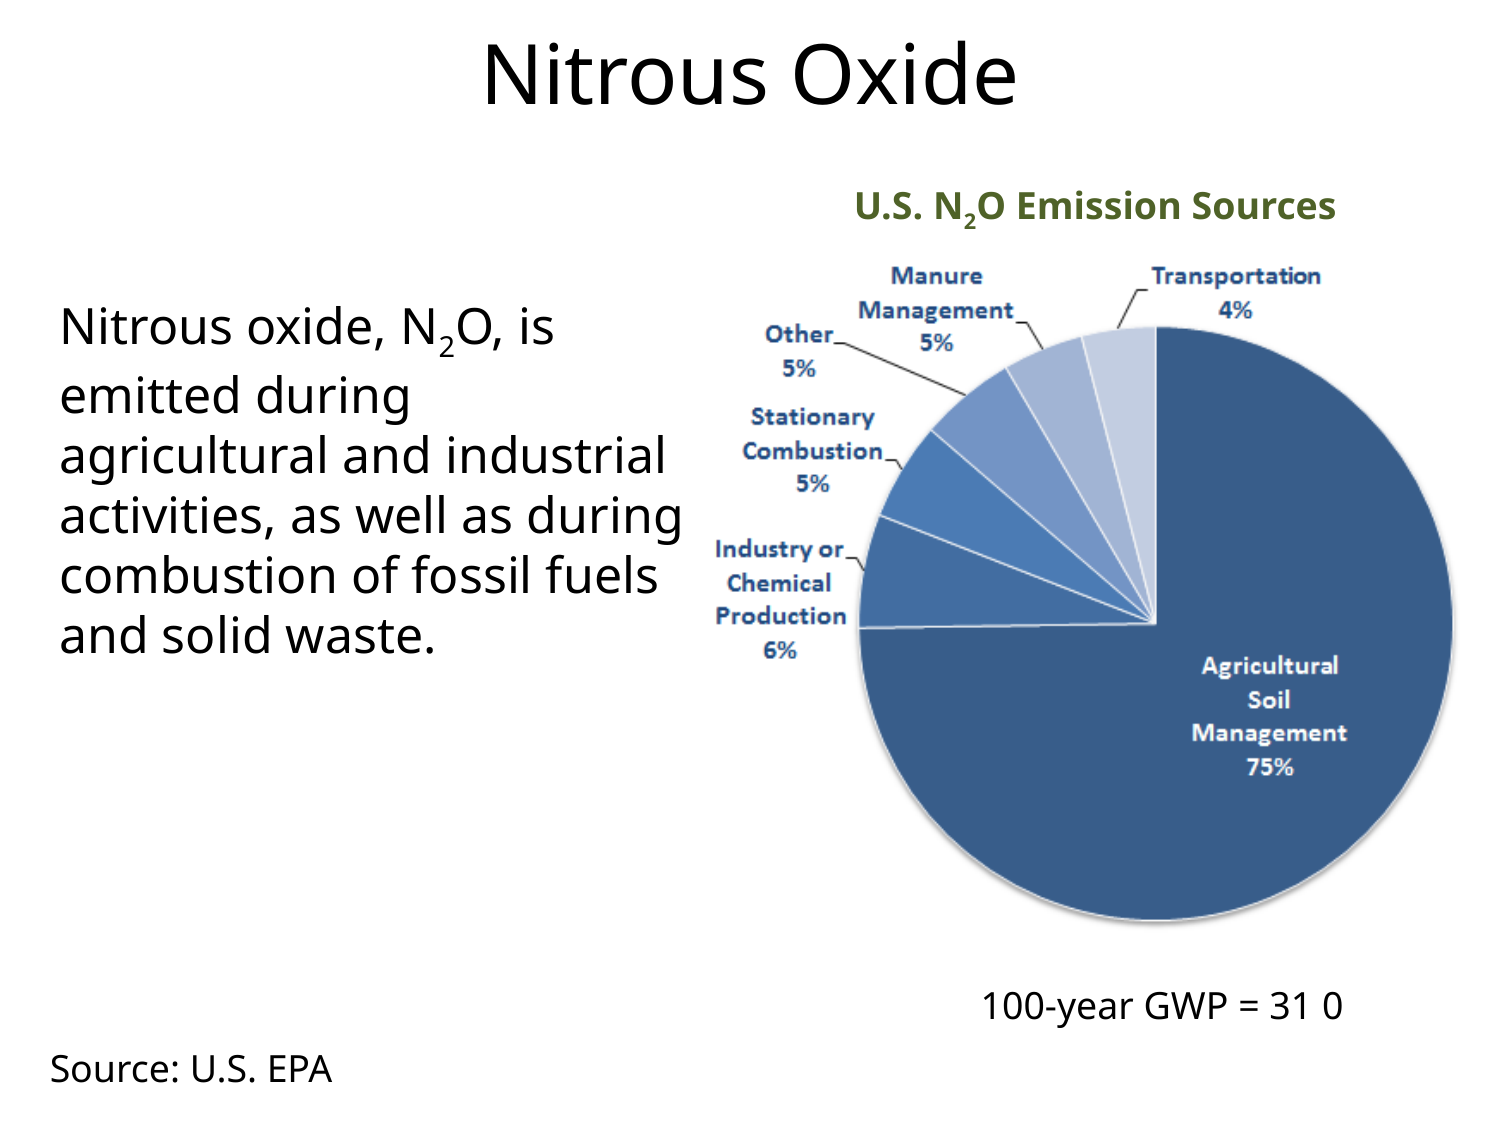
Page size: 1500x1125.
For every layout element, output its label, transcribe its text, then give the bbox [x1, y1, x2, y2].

title Nitrous Oxide [75, 12, 1425, 130]
text_box U.S. N2O Emission Sources [714, 174, 1477, 241]
text_box Nitrous oxide, N2O, is emitted during agricultural and industrial activities, as well as during combustion of fossil fuels and solid waste. [44, 287, 705, 671]
text_box 100-year GWP = 31 0 [965, 985, 1360, 1035]
text_box Source: U.S. EPA [35, 1037, 348, 1098]
picture [710, 262, 1500, 976]
